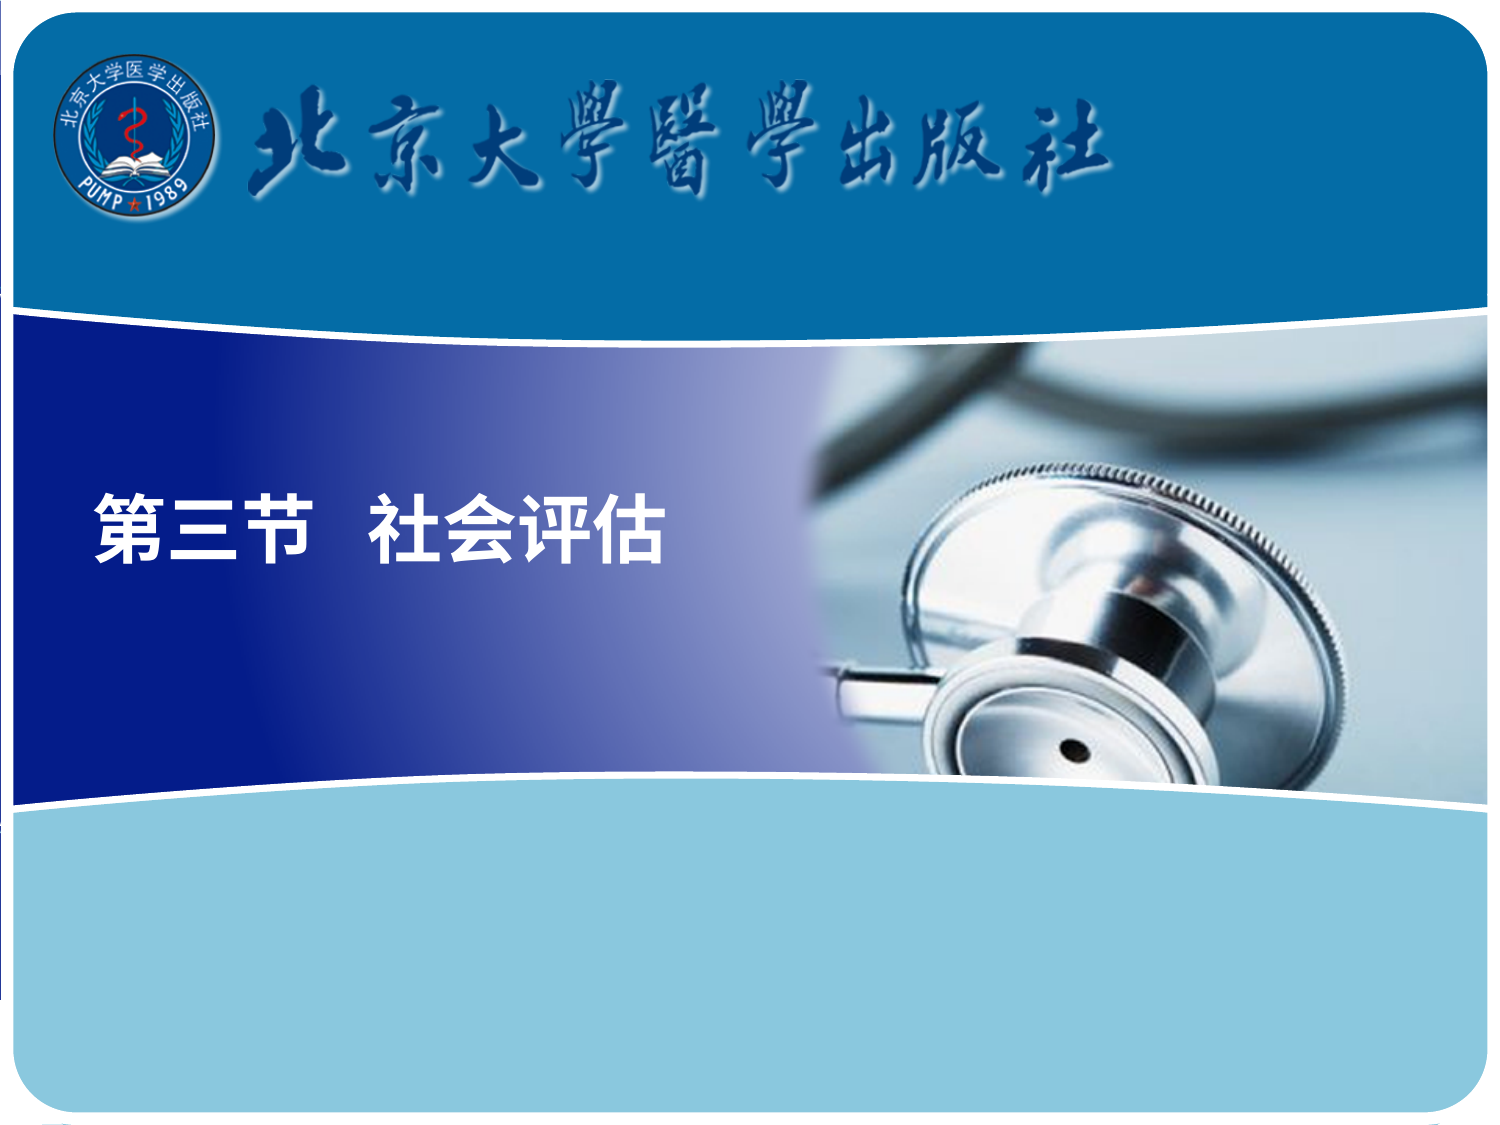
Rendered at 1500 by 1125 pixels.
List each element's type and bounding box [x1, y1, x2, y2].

text_box [0, 0, 1500, 1125]
picture [52, 54, 1117, 226]
